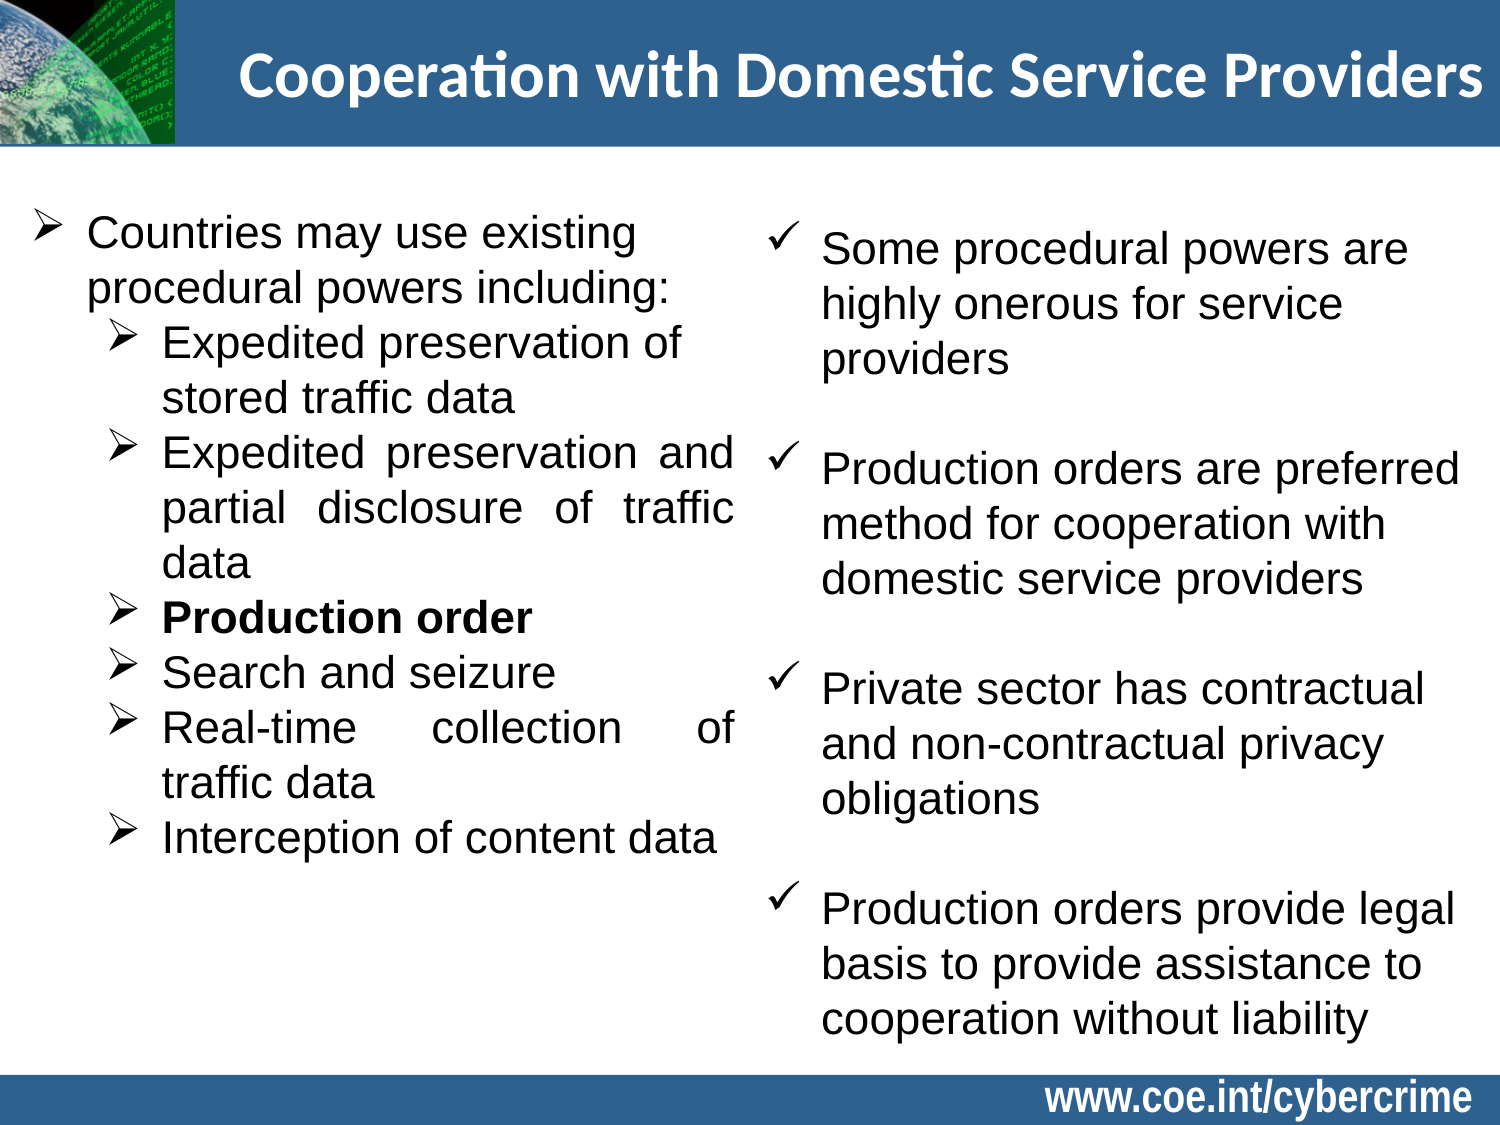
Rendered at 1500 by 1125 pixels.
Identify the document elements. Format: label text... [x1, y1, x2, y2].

text_box Some procedural powers are highly onerous for service providers Production orders are preferred method for cooperation with domestic service providers Private sector has contractual and non-contractual privacy obligations Production orders provide legal basis to provide assistance to cooperation without liability [749, 211, 1500, 1051]
text_box [0, 1073, 1030, 1125]
text_box Countries may use existing procedural powers including: Expedited preservation of stored traffic data Expedited preservation and partial disclosure of traffic data Production order Search and seizure Real-time collection of traffic data Interception of content data [15, 195, 750, 925]
picture [0, 0, 175, 144]
text_box www.coe.int/cybercrime [1030, 1059, 1500, 1125]
text_box Cooperation with Domestic Service Providers [177, 0, 1500, 149]
